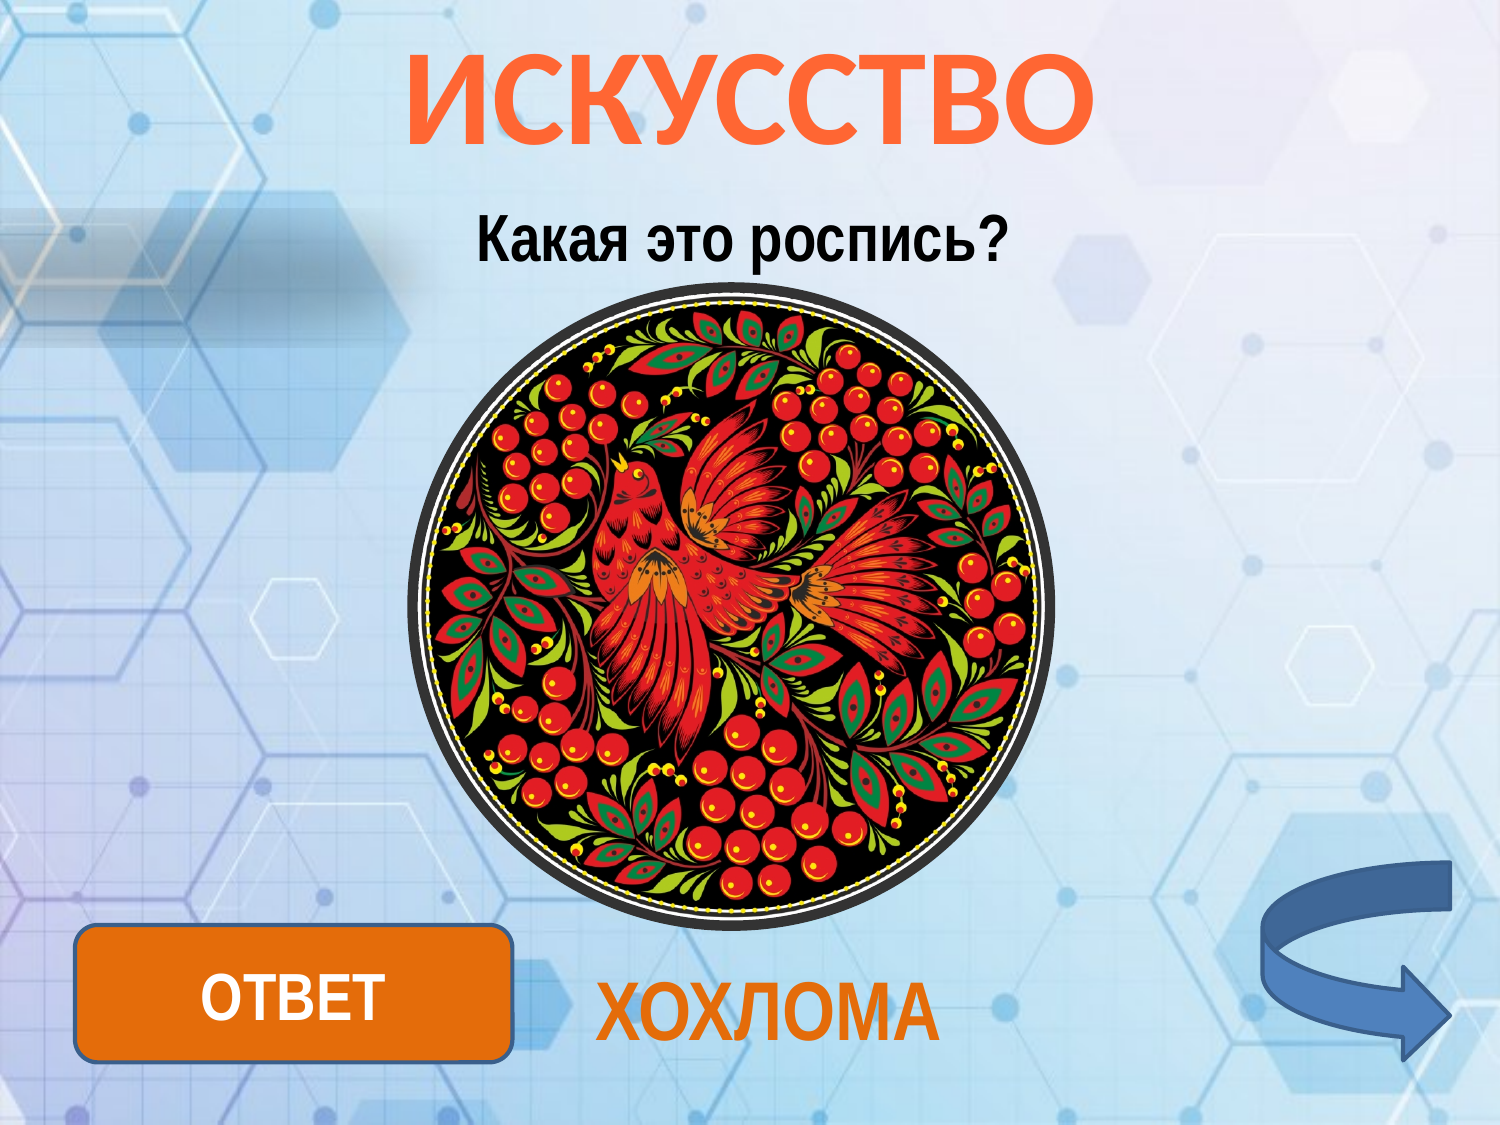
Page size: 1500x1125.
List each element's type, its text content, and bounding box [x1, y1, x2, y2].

text_box ИСКУССТВО [0, 0, 1500, 180]
text_box Какая это роспись? [149, 187, 1338, 443]
text_box ХОХЛОМА [300, 950, 1238, 1065]
picture [0, 180, 1500, 1125]
text_box [1260, 860, 1453, 1063]
text_box ОТВЕТ [72, 922, 515, 1065]
